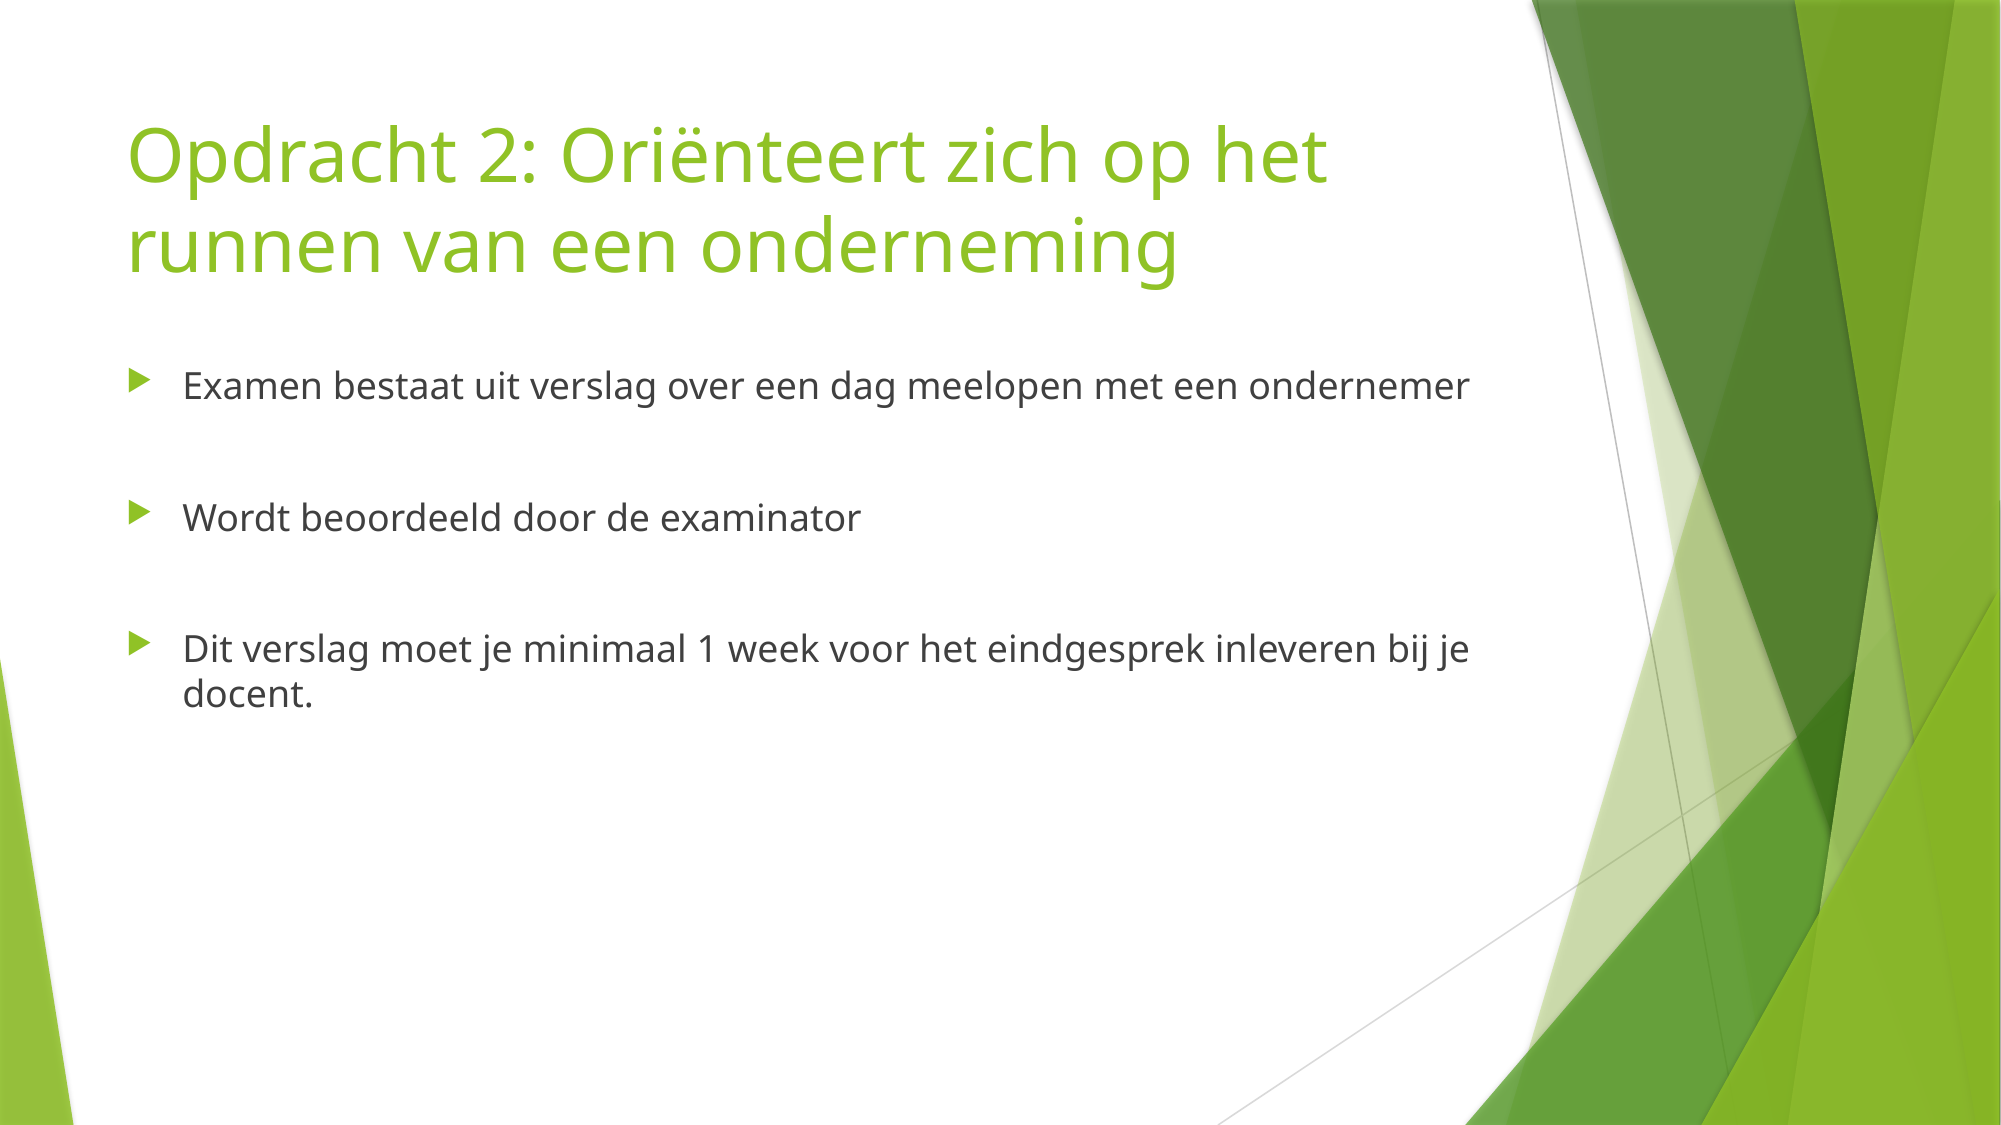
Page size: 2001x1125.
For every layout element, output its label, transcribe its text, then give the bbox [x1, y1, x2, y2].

list Examen bestaat uit verslag over een dag meelopen met een ondernemer Wordt beoordeeld door de examinator Dit verslag moet je minimaal 1 week voor het eindgesprek inleveren bij je docent. [111, 354, 1522, 992]
title Opdracht 2: Oriënteert zich op het runnen van een onderneming [111, 99, 1522, 317]
